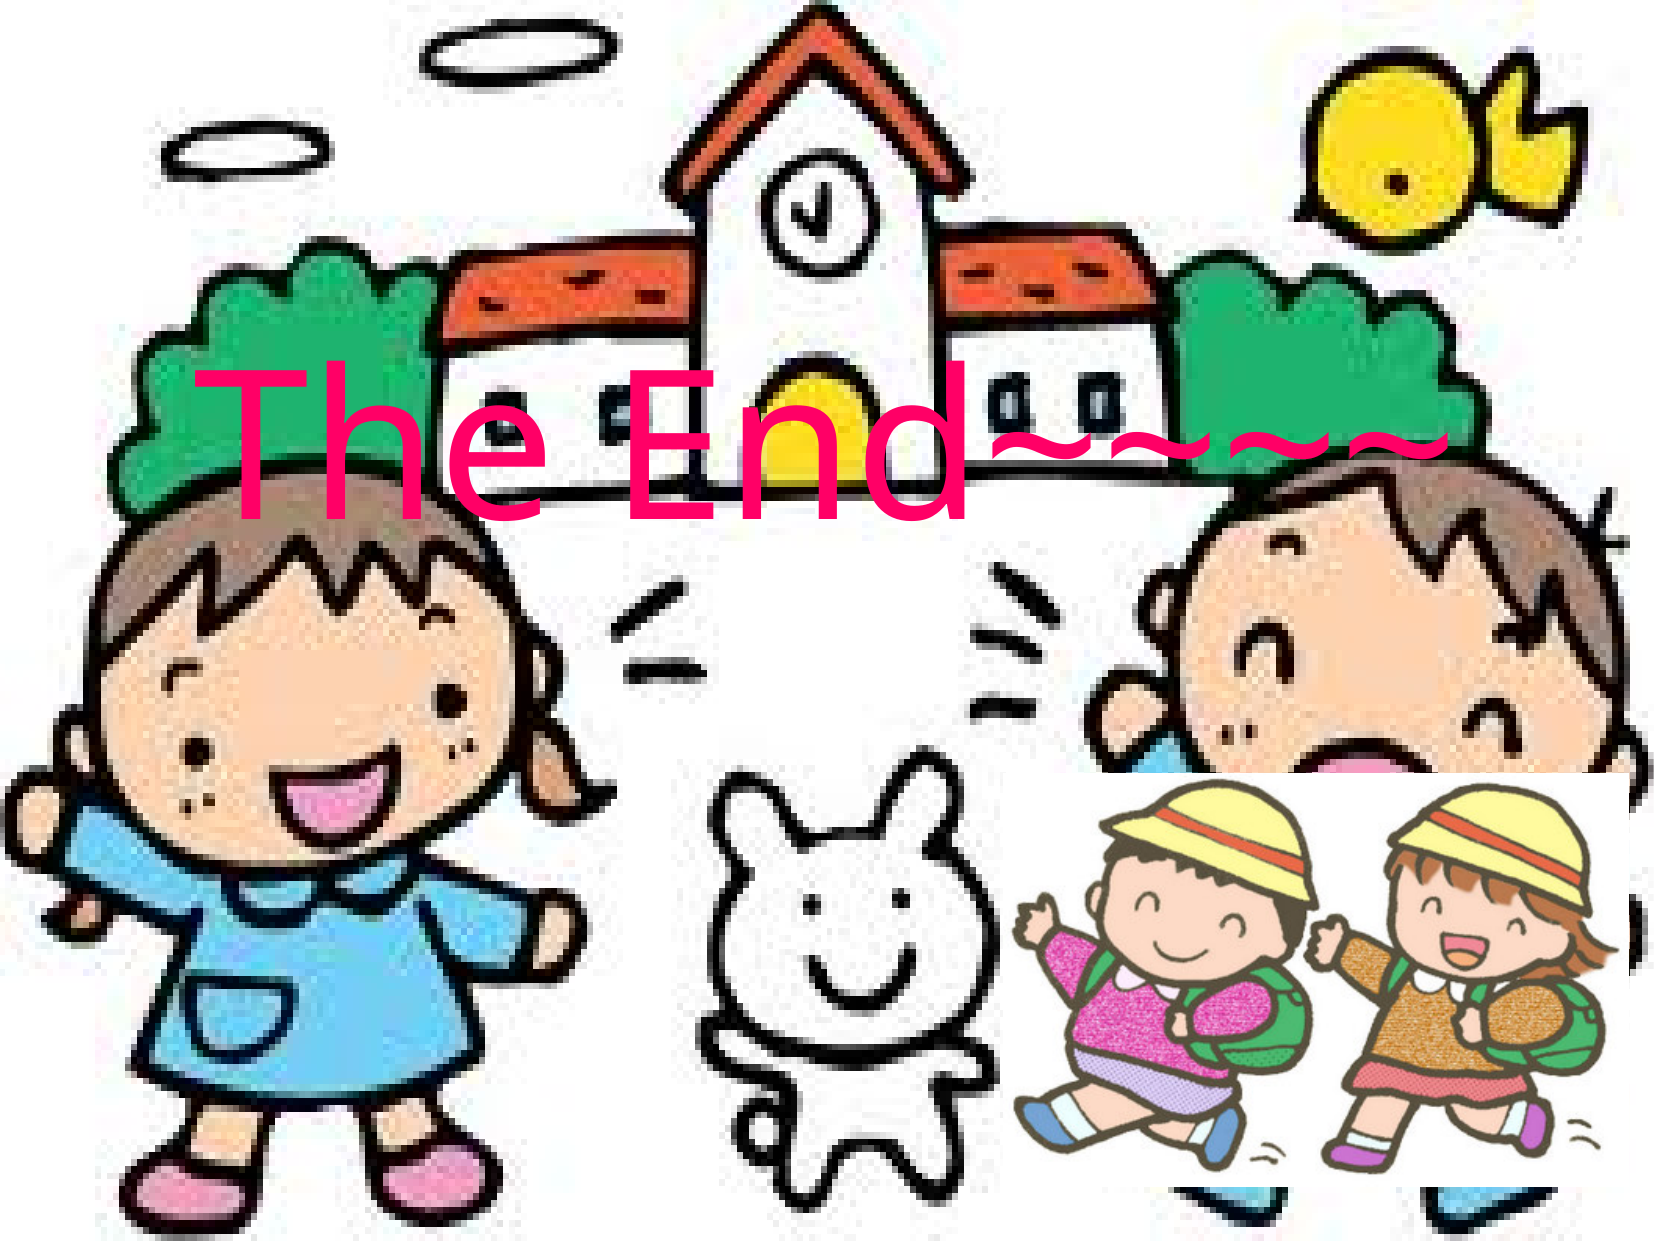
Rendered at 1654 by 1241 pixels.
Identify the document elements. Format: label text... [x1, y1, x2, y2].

list The End~~~~ [82, 49, 1571, 1109]
picture [0, 0, 1654, 1241]
